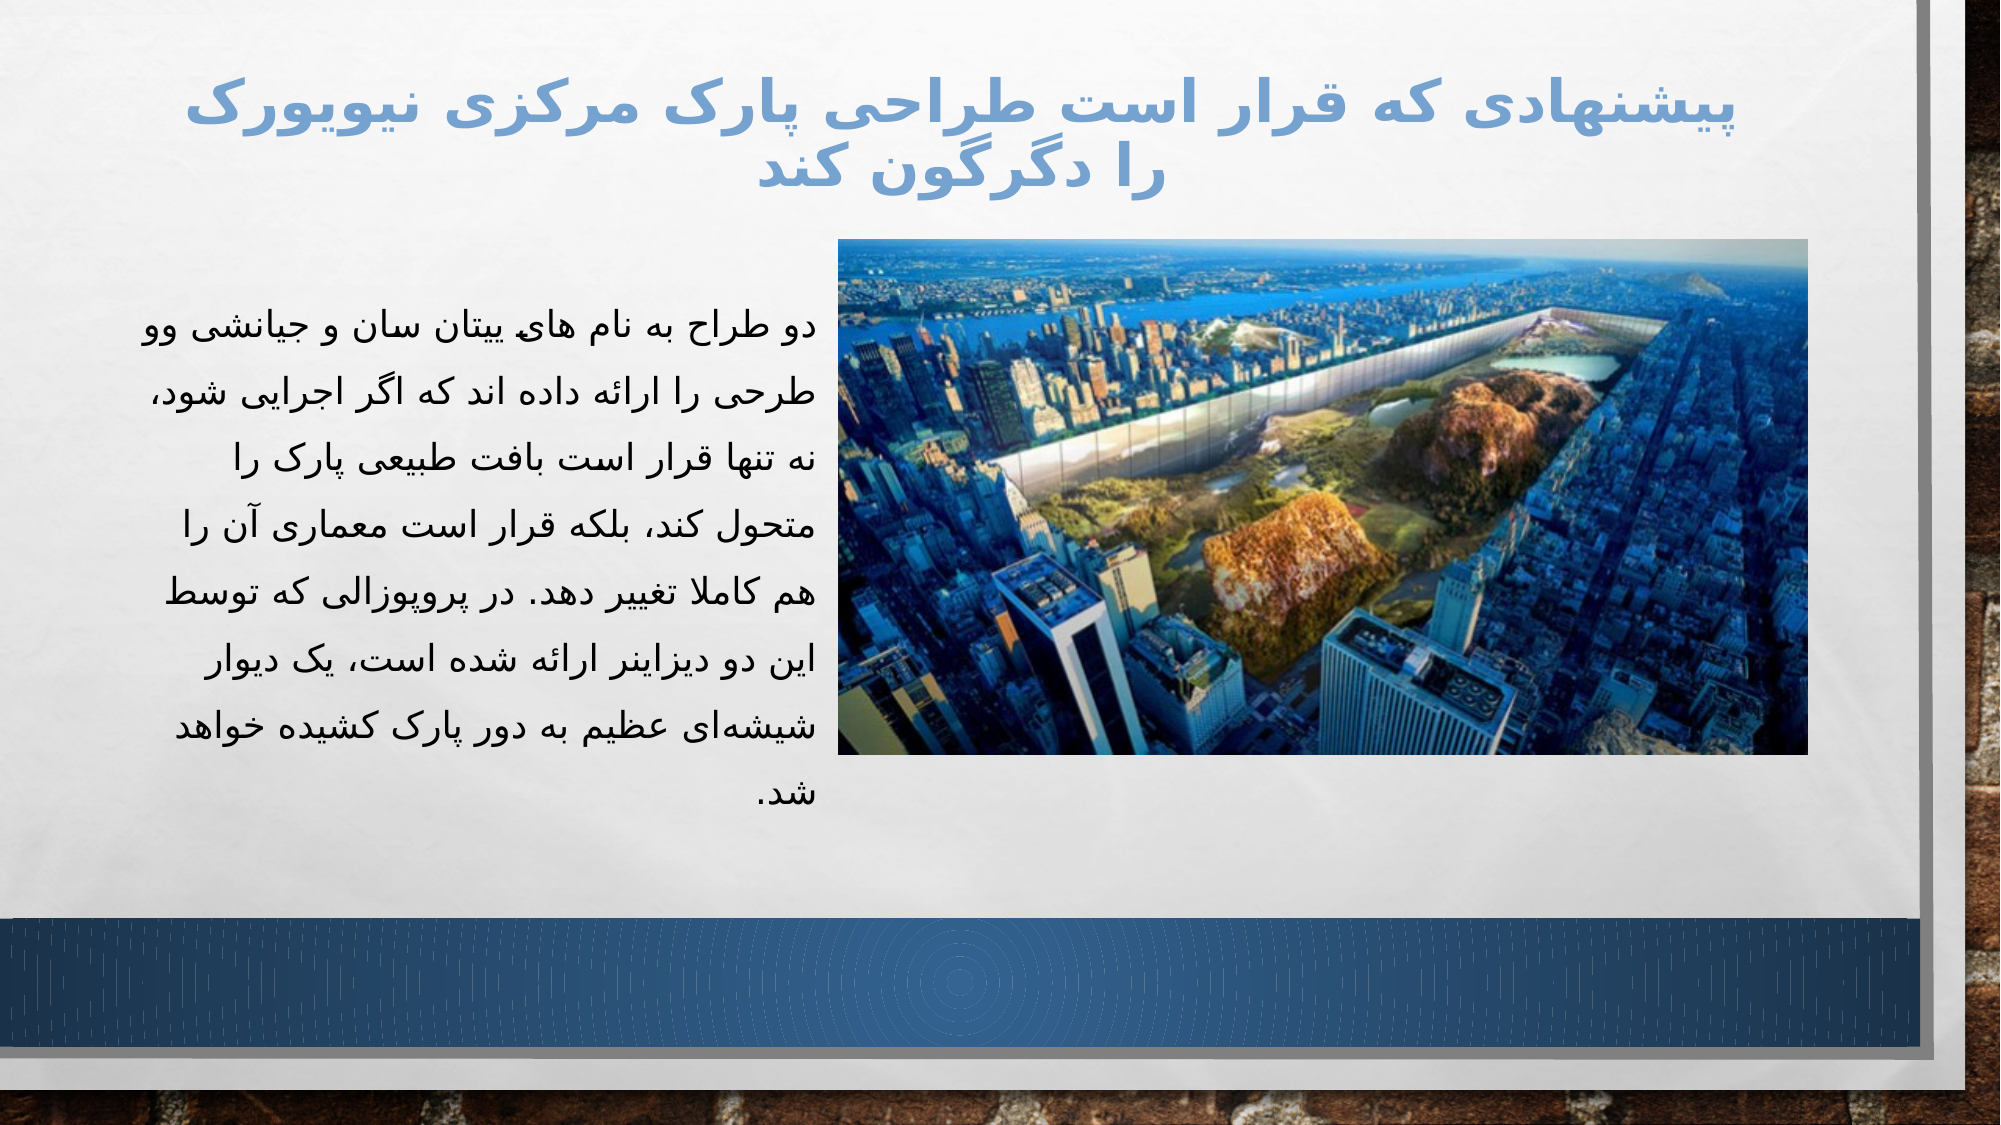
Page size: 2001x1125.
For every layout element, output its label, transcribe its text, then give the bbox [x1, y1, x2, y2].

list دو طراح به نام های ییتان سان و جیانشی وو طرحی را ارائه داده اند که اگر اجرایی شود، نه تنها قرار است بافت طبیعی پارک را متحول کند، بلکه قرار است معماری آن را هم کاملا تغییر دهد. در پروپوزالی که توسط این دو دیزاینر ارائه شده است، یک دیوار شیشه‌ای عظیم به دور پارک کشیده خواهد شد. [113, 270, 833, 831]
picture [0, 0, 2000, 1125]
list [838, 239, 1808, 756]
title پیشنهادی که قرار است طراحی پارک مرکزی نیویورک را دگرگون کند [160, 61, 1765, 290]
